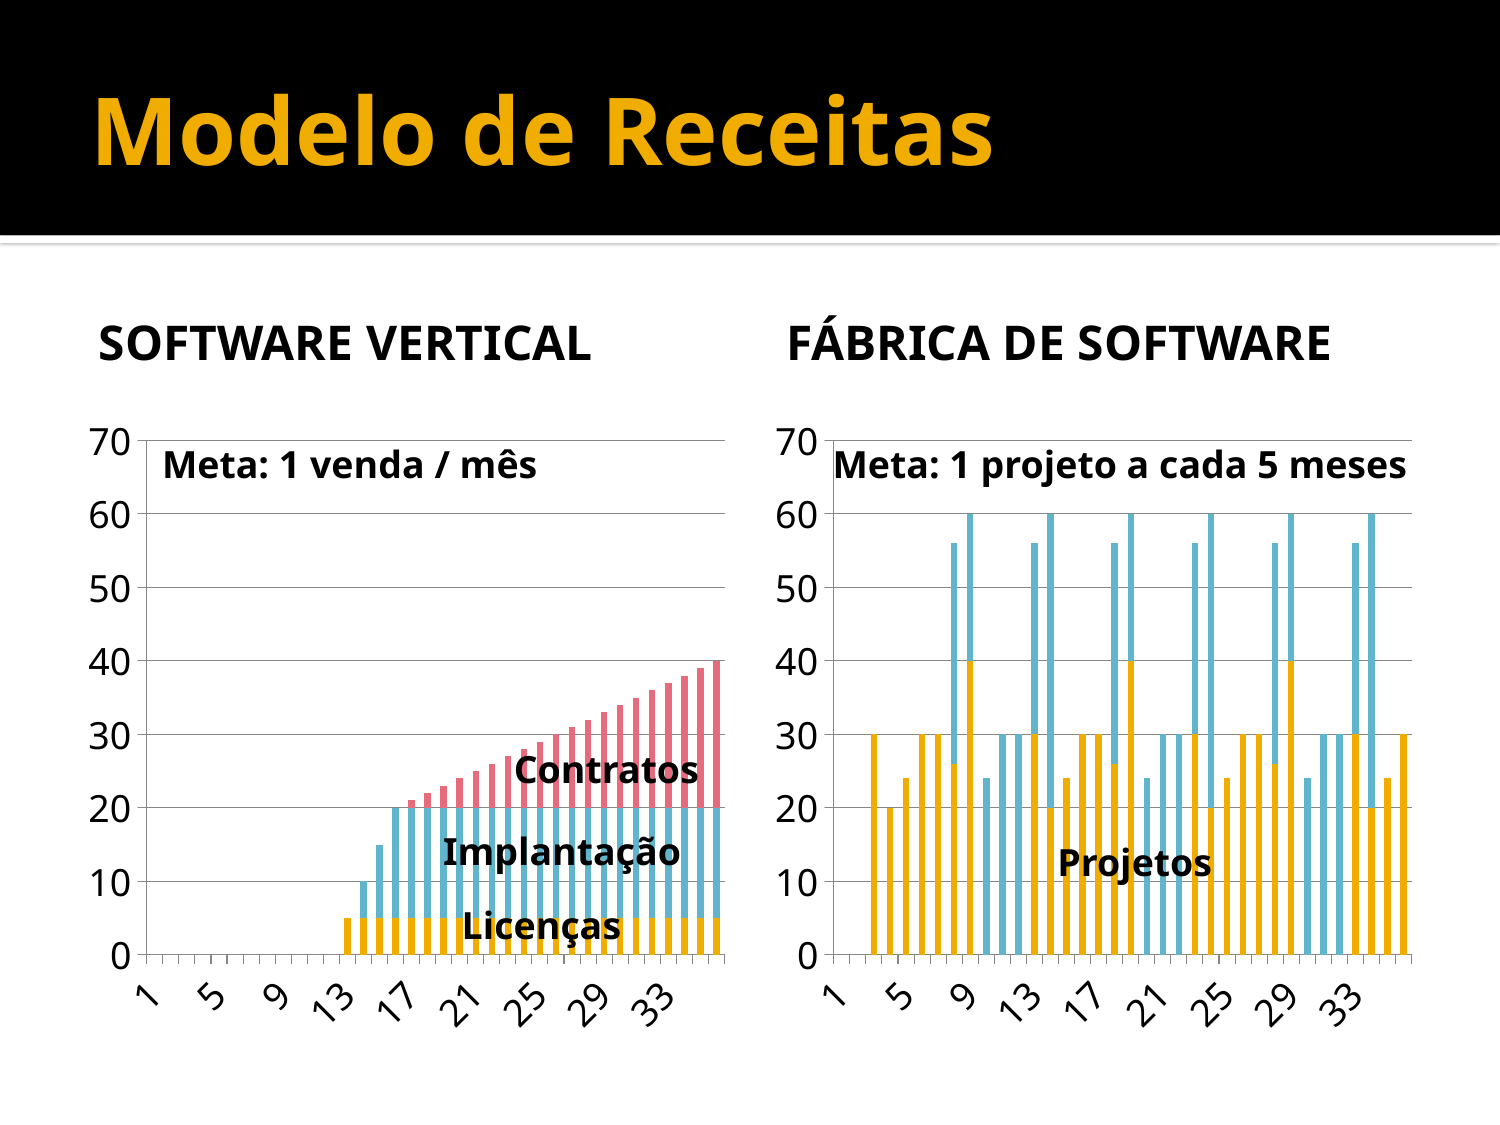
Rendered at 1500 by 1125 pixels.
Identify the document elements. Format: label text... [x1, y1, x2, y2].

list FÁBRICA DE SOFTWARE [761, 278, 1425, 396]
chart [74, 401, 738, 1050]
title Modelo de Receitas [75, 24, 1425, 231]
list SOFTWARE VERTICAL [75, 278, 738, 396]
chart [761, 401, 1425, 1050]
